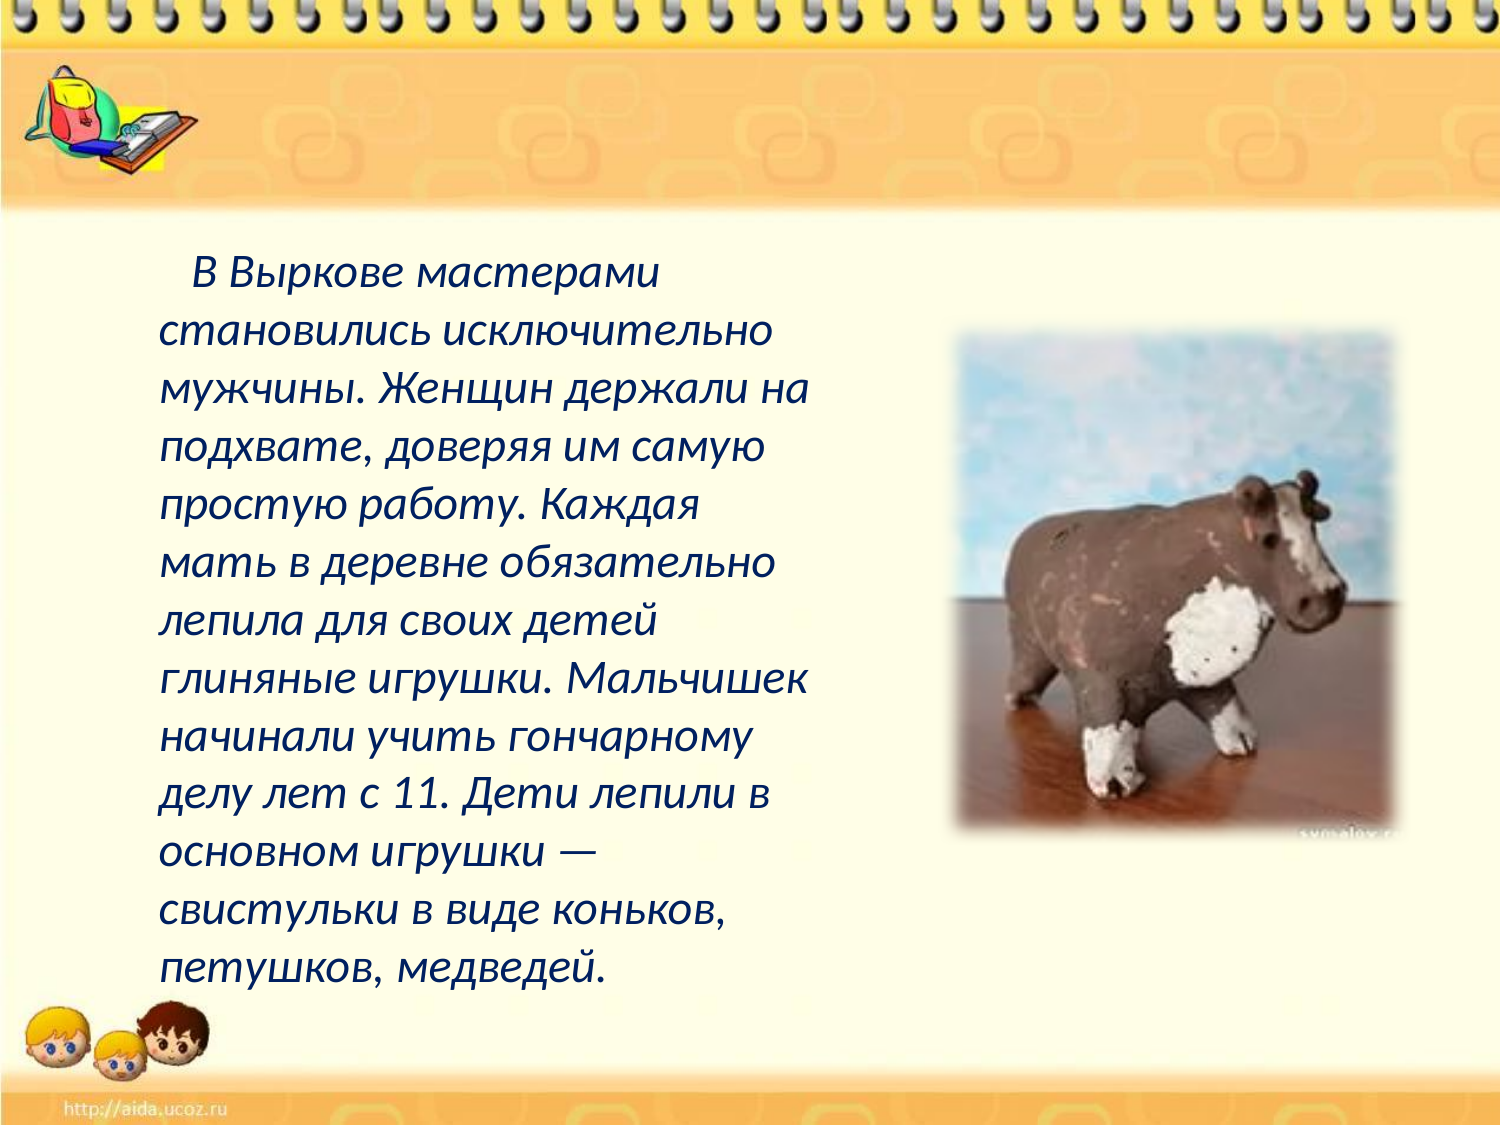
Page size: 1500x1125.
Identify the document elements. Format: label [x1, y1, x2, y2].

list [938, 314, 1412, 847]
picture [0, 0, 1500, 1125]
